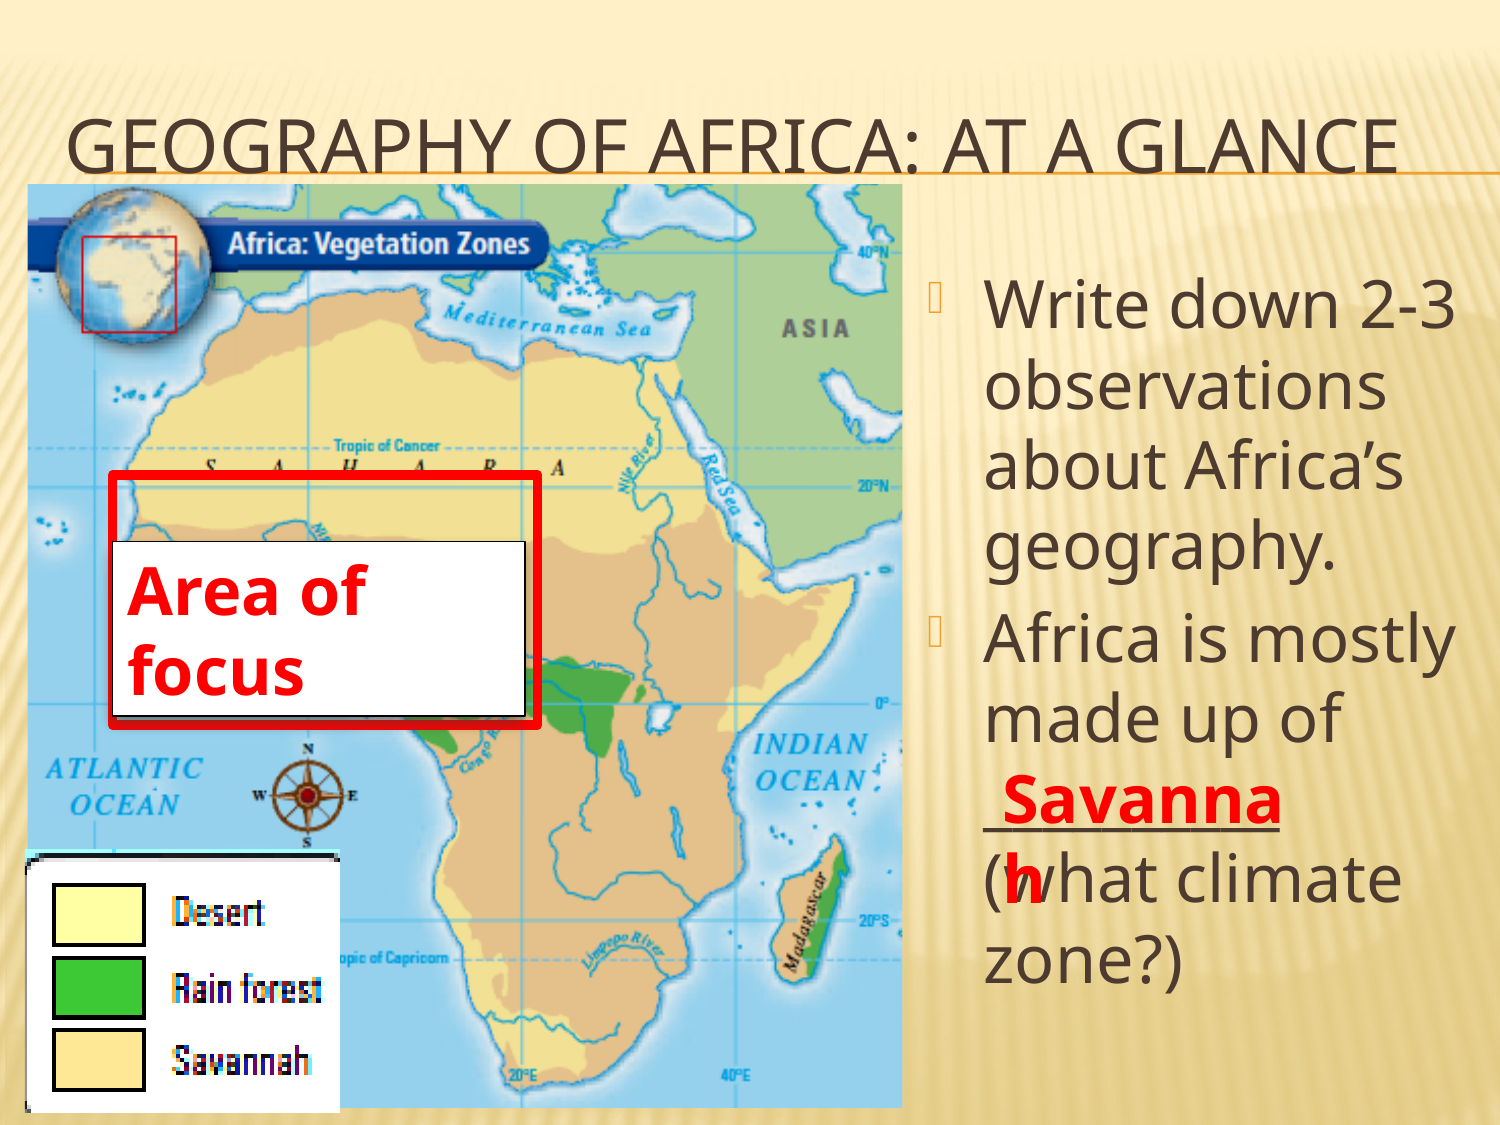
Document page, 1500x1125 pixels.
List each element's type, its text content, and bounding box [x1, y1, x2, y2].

list Write down 2-3 observations about Africa’s geography. Africa is mostly made up of __________ (what climate zone?) [912, 254, 1475, 1088]
title Geography of Africa: At a Glance [50, 75, 1475, 213]
picture [24, 183, 903, 1113]
text_box Savannah [987, 749, 1325, 925]
